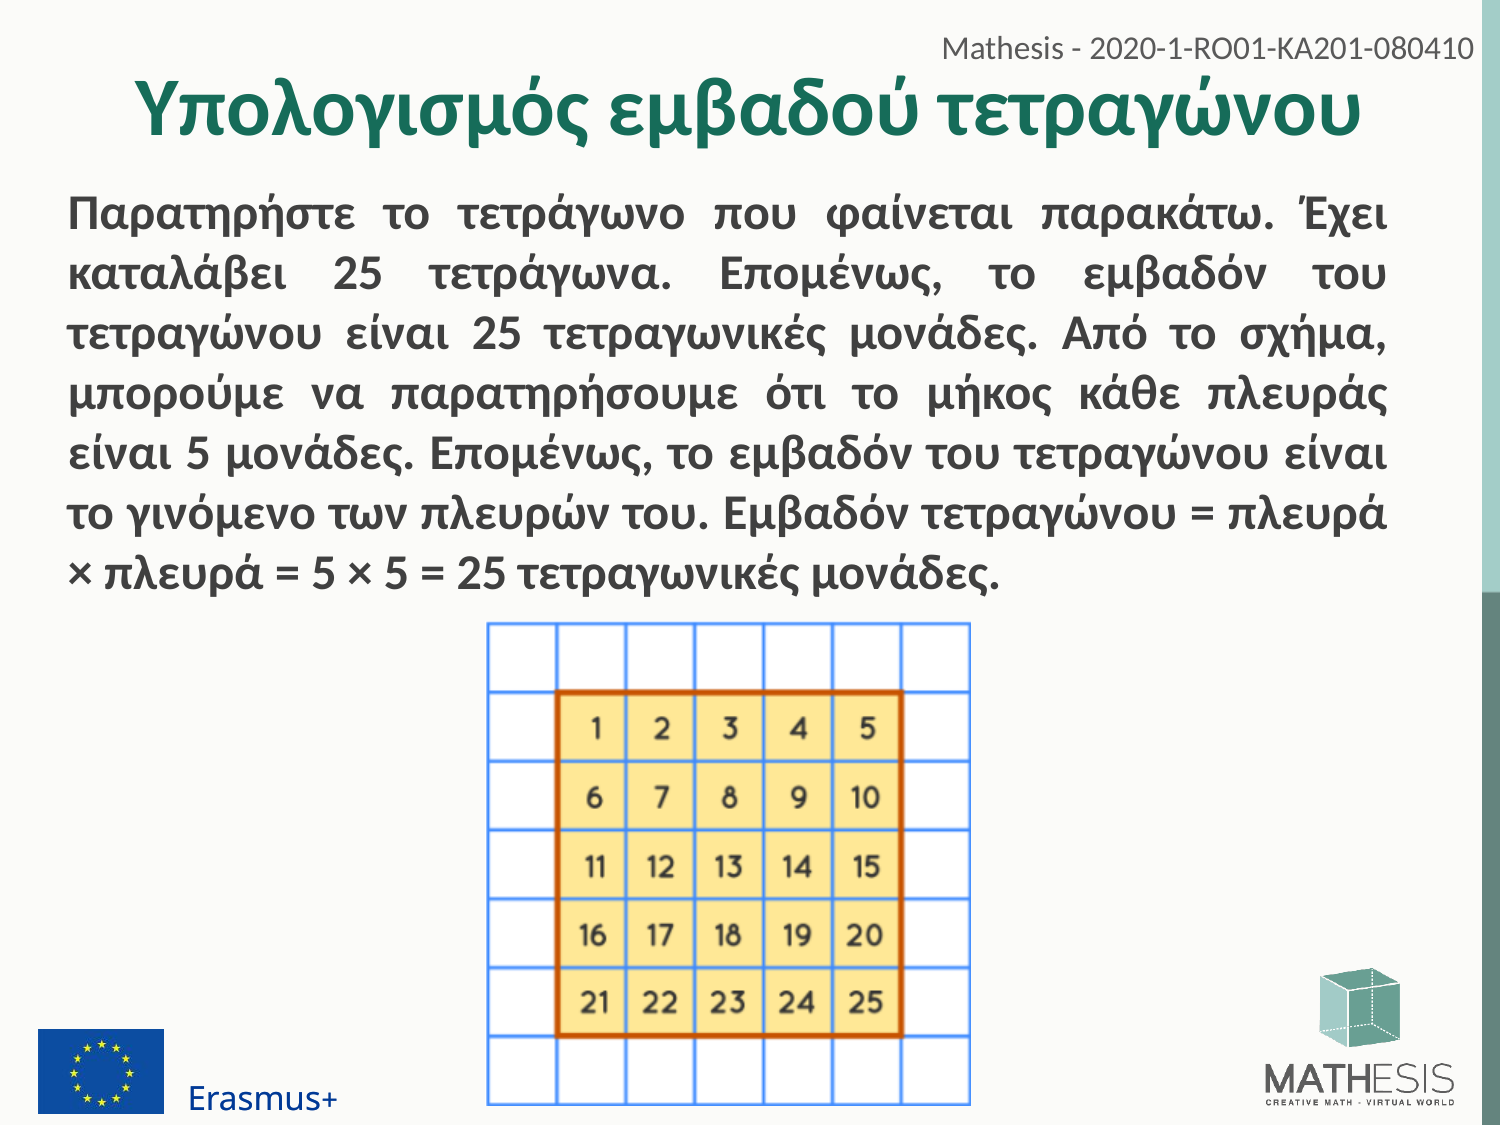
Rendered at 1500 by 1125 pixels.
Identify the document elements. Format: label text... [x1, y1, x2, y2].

picture [38, 1029, 164, 1114]
picture [485, 621, 971, 1107]
list Παρατηρήστε το τετράγωνο που φαίνεται παρακάτω. Έχει καταλάβει 25 τετράγωνα. Επομένως, το εμβαδόν του τετραγώνου είναι 25 τετραγωνικές μονάδες. Από το σχήμα, μπορούμε να παρατηρήσουμε ότι το μήκος κάθε πλευράς είναι 5 μονάδες. Επομένως, το εμβαδόν του τετραγώνου είναι το γινόμενο των πλευρών του. Εμβαδόν τετραγώνου = πλευρά × πλευρά = 5 × 5 = 25 τετραγωνικές μονάδες. [53, 172, 1404, 915]
title Υπολογισμός εμβαδού τετραγώνου [75, 45, 1425, 233]
